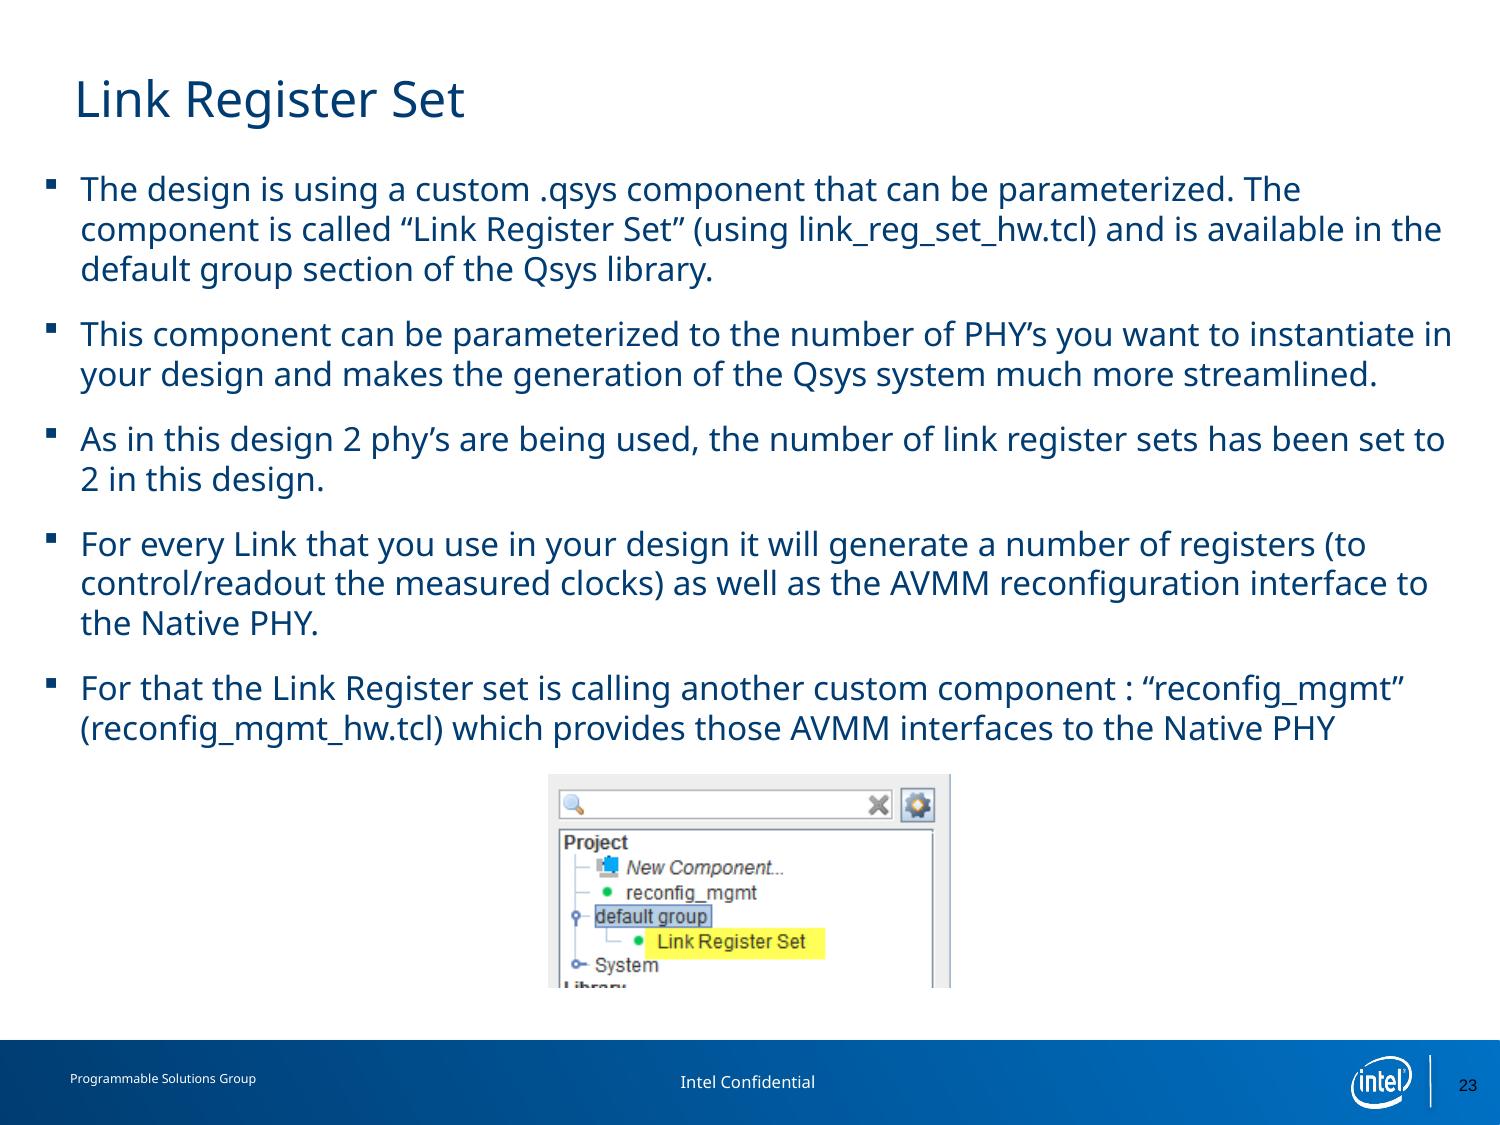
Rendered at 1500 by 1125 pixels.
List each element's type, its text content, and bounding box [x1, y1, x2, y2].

title Link Register Set [74, 67, 1425, 168]
slide_number 23 [1127, 1055, 1478, 1116]
picture [548, 774, 951, 988]
list The design is using a custom .qsys component that can be parameterized. The component is called “Link Register Set” (using link_reg_set_hw.tcl) and is available in the default group section of the Qsys library. This component can be parameterized to the number of PHY’s you want to instantiate in your design and makes the generation of the Qsys system much more streamlined. As in this design 2 phy’s are being used, the number of link register sets has been set to 2 in this design. For every Link that you use in your design it will generate a number of registers (to control/readout the measured clocks) as well as the AVMM reconfiguration interface to the Native PHY. For that the Link Register set is calling another custom component : “reconfig_mgmt” (reconfig_mgmt_hw.tcl) which provides those AVMM interfaces to the Native PHY [43, 168, 1456, 978]
